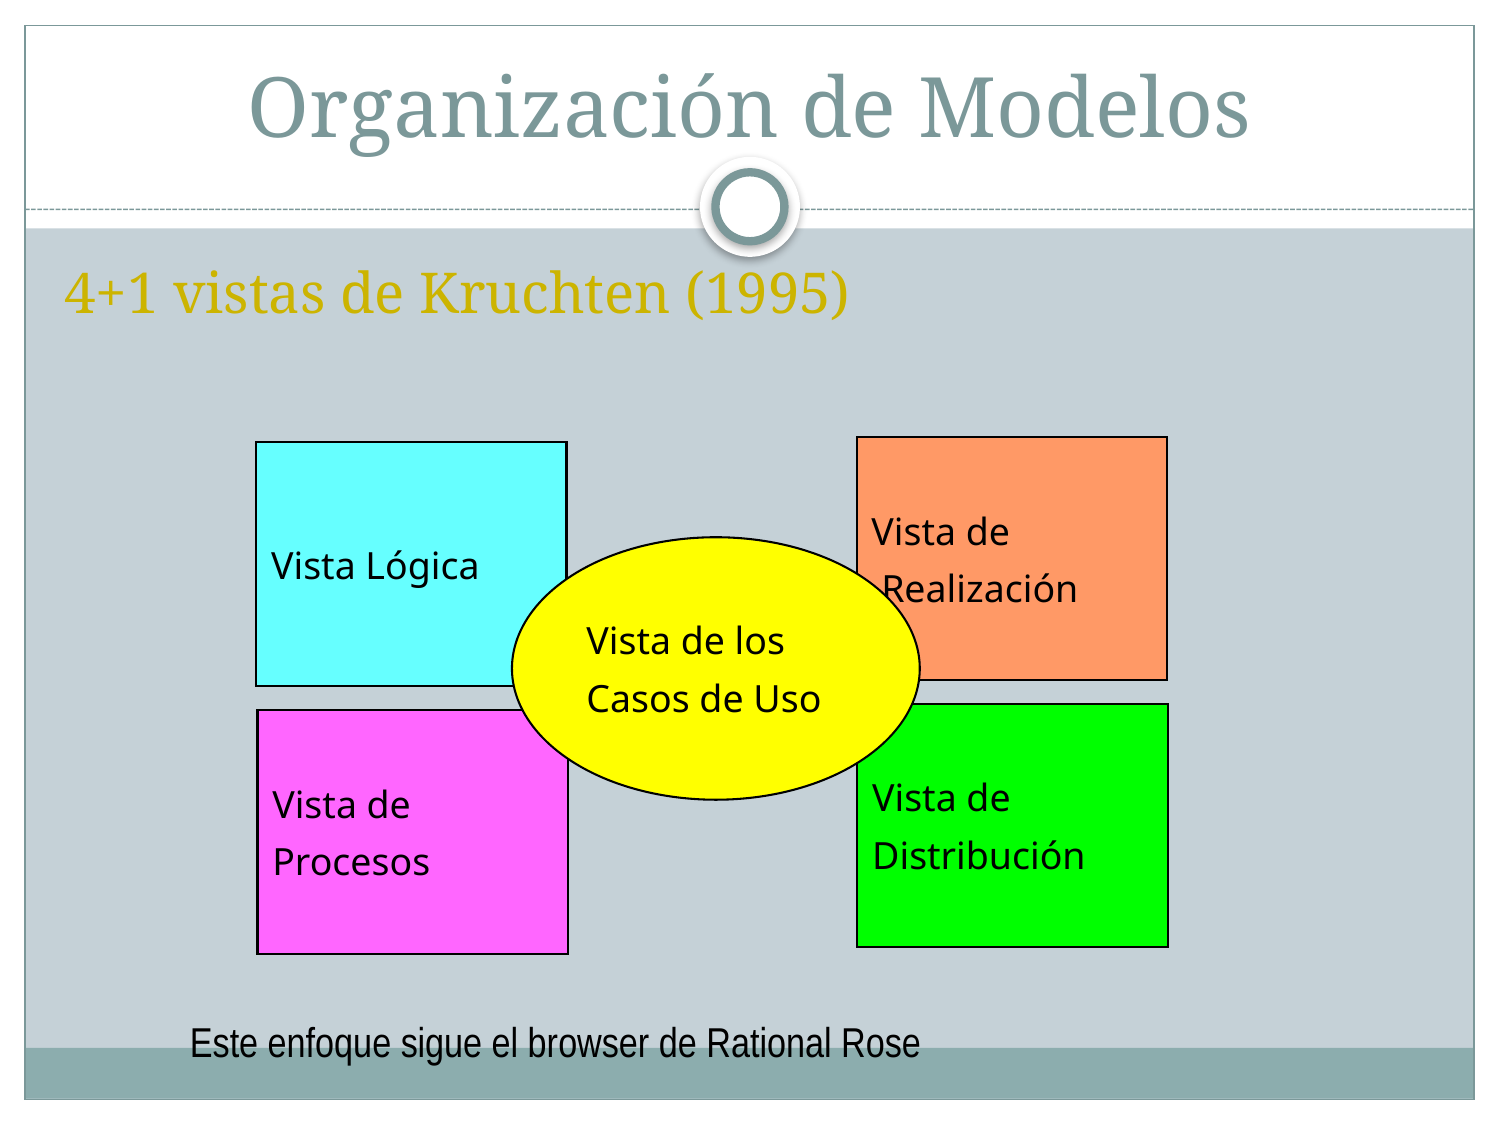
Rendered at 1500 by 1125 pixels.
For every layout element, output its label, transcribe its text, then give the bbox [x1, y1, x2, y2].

text_box Vista de Distribución [857, 703, 1168, 948]
list 4+1 vistas de Kruchten (1995) [49, 249, 1450, 1005]
text_box Vista de Realización [856, 437, 1168, 681]
text_box Vista de Procesos [257, 710, 568, 954]
text_box Vista Lógica [256, 442, 567, 686]
text_box Este enfoque sigue el browser de Rational Rose [175, 1008, 936, 1074]
text_box Vista de los Casos de Uso [511, 537, 920, 800]
title Organización de Modelos [49, 37, 1450, 162]
